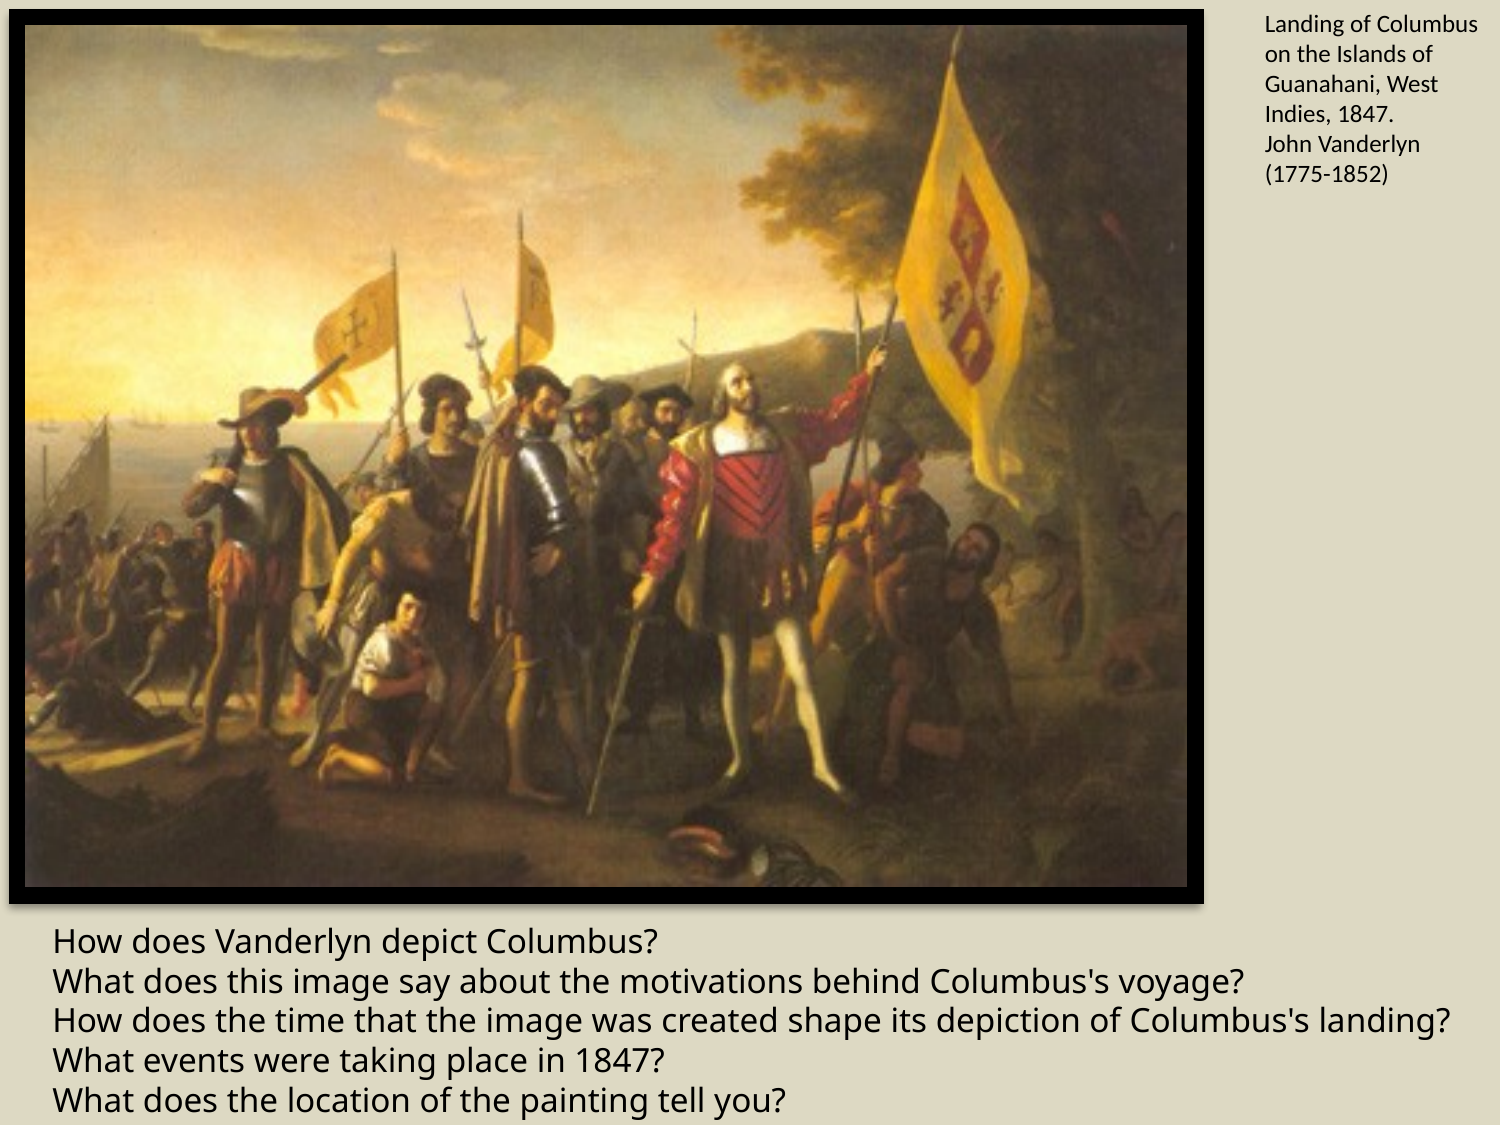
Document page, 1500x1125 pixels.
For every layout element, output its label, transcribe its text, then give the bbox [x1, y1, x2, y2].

picture [24, 24, 1188, 888]
text_box How does Vanderlyn depict Columbus? What does this image say about the motivations behind Columbus's voyage? How does the time that the image was created shape its depiction of Columbus's landing? What events were taking place in 1847? What does the location of the painting tell you? [37, 912, 1500, 1125]
text_box Landing of Columbus on the Islands of Guanahani, West Indies, 1847. John Vanderlyn (1775-1852) [1250, 0, 1500, 195]
